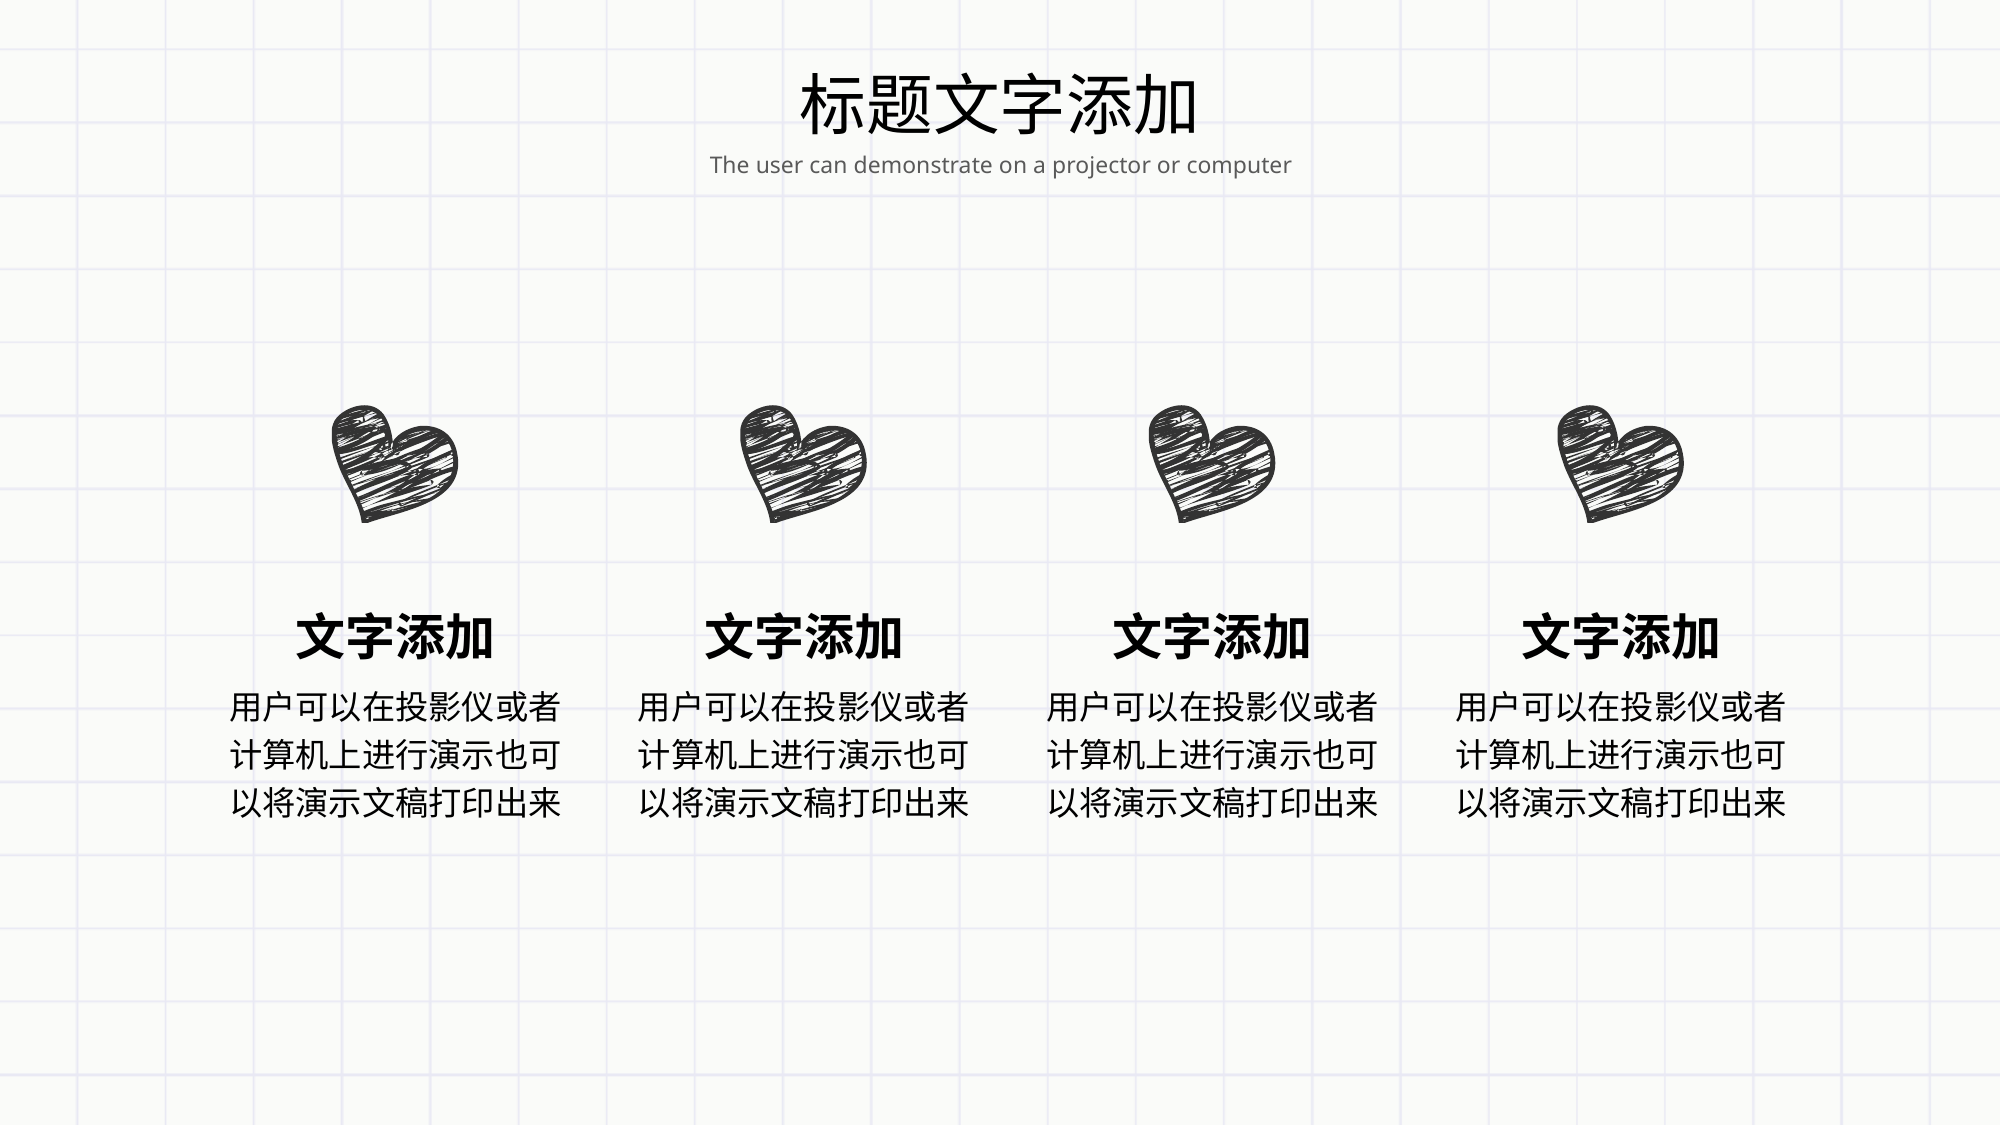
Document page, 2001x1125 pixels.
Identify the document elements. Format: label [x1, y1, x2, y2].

text_box [203, 585, 588, 832]
picture [1557, 405, 1686, 523]
picture [1148, 405, 1277, 523]
text_box [1429, 585, 1814, 832]
text_box [612, 585, 996, 832]
picture [740, 405, 869, 523]
picture [331, 405, 460, 523]
text_box [582, 55, 1421, 186]
text_box [1020, 585, 1405, 832]
